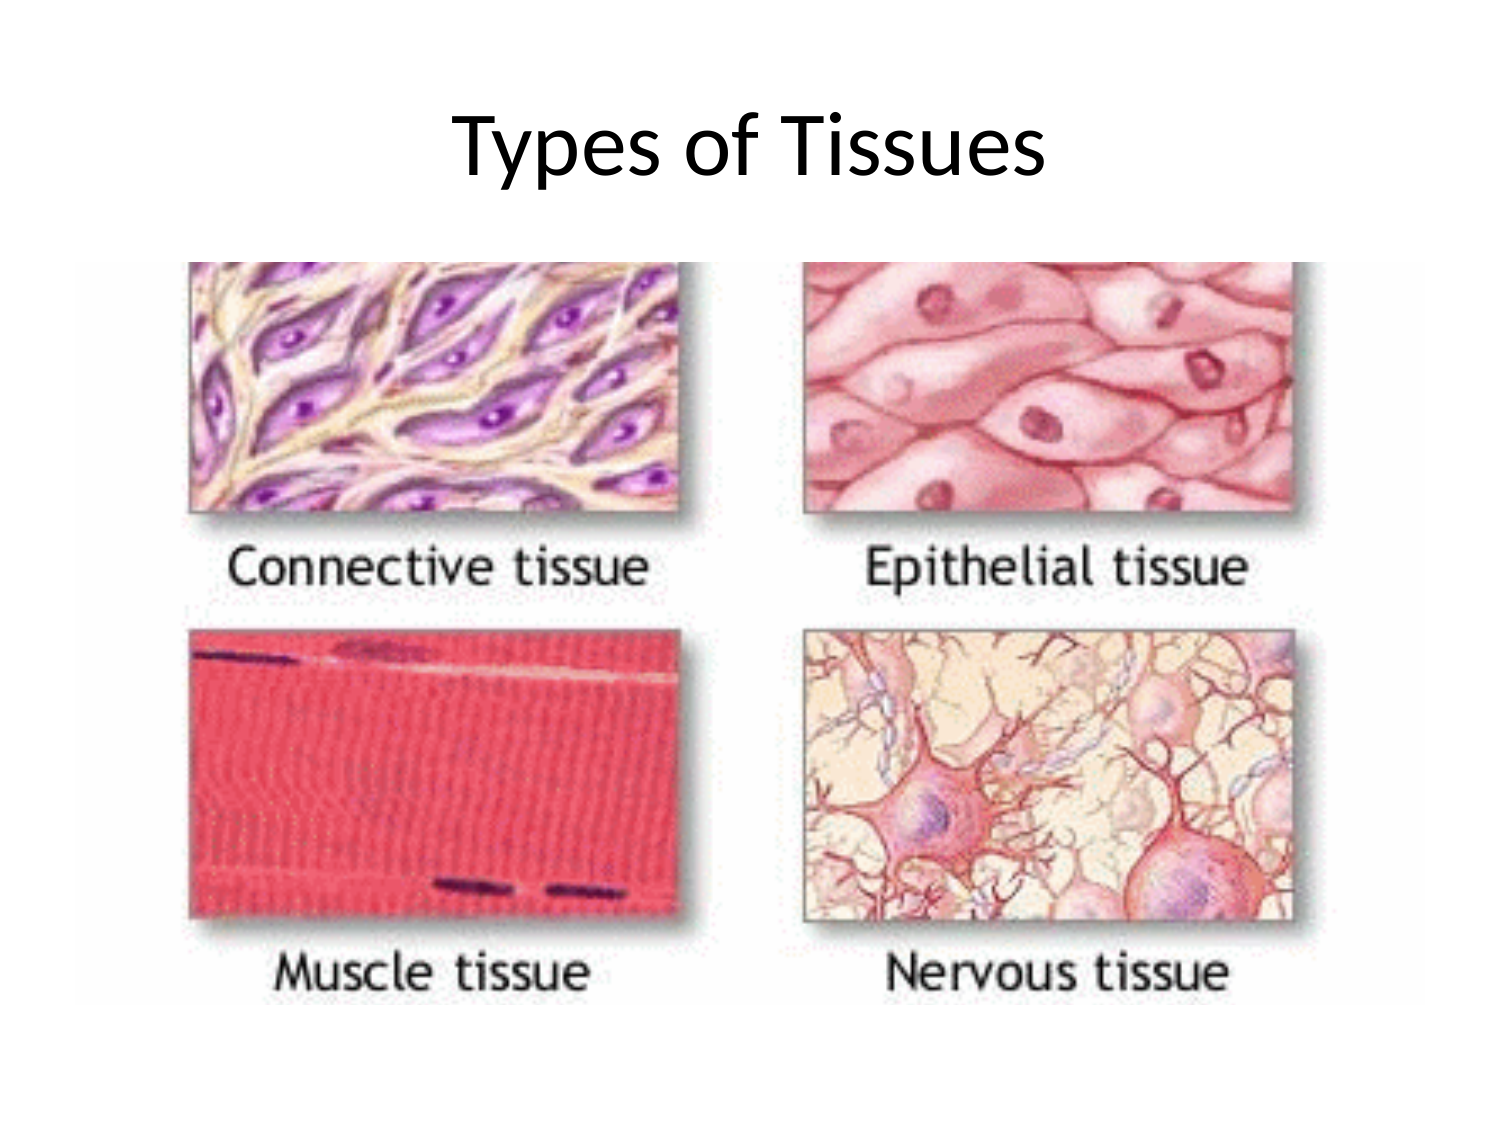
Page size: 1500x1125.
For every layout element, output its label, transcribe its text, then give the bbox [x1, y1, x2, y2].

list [74, 262, 1426, 1006]
title Types of Tissues [75, 45, 1425, 233]
